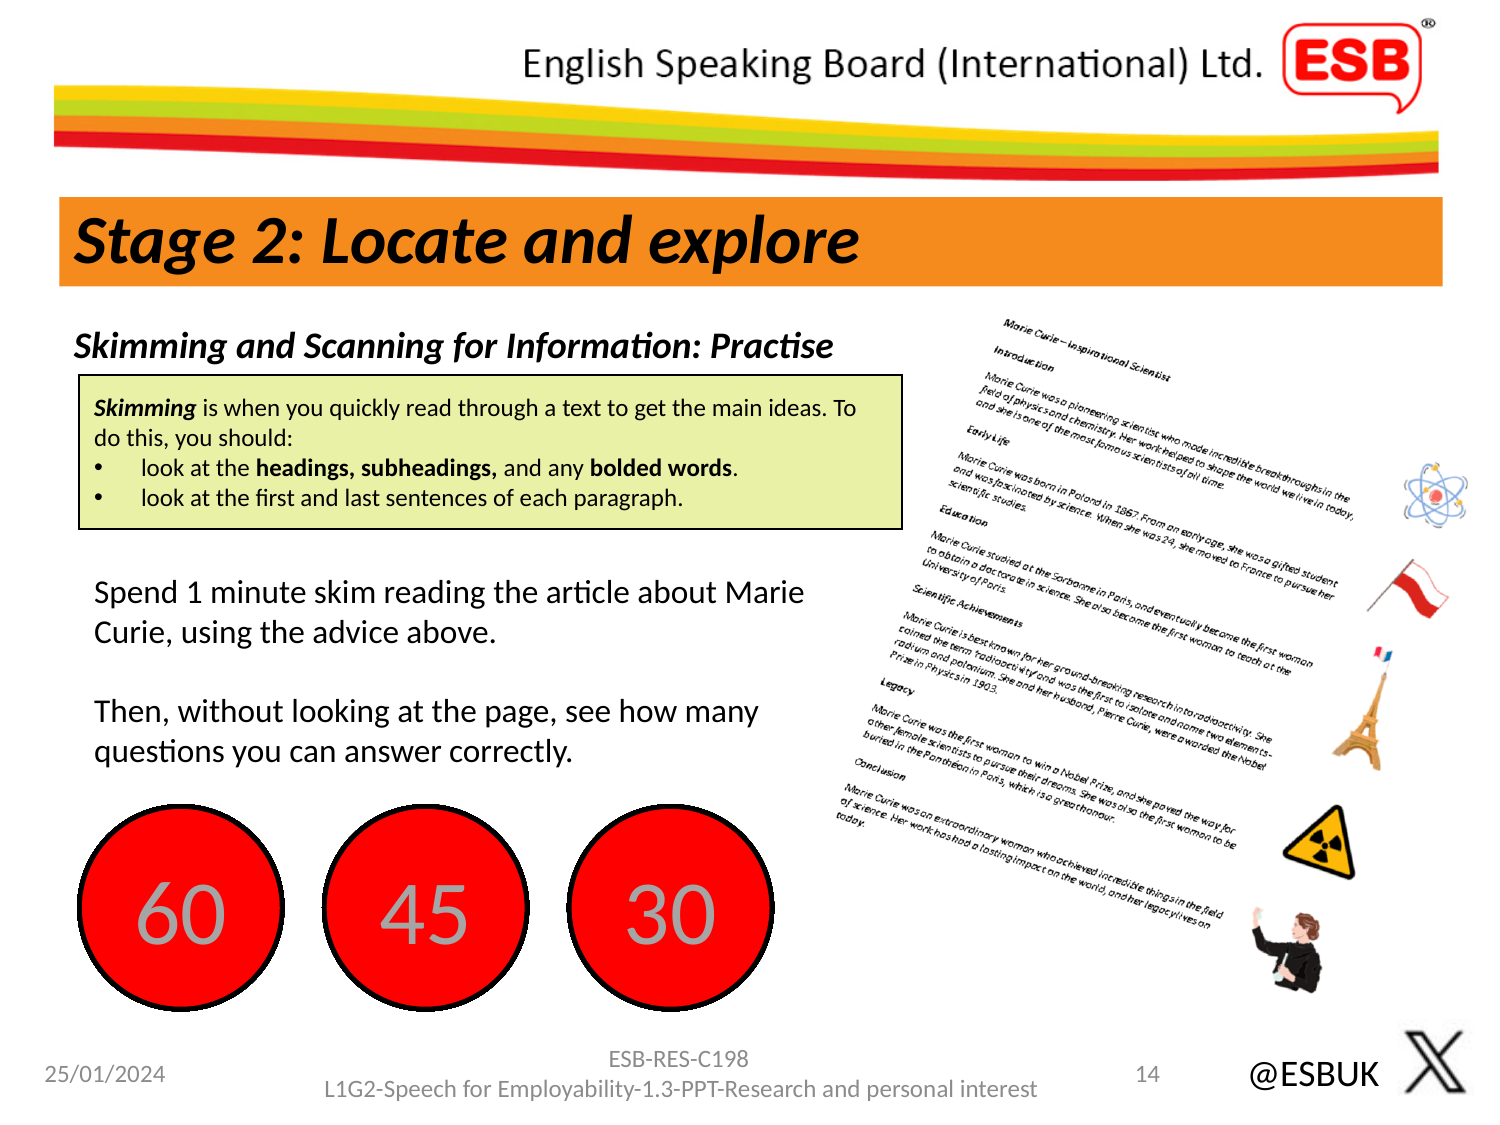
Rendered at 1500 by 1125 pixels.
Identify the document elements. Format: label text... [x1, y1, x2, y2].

text_box Skimming is when you quickly read through a text to get the main ideas. To do this, you should: look at the headings, subheadings, and any bolded words. look at the first and last sentences of each paragraph. [78, 374, 903, 530]
picture [816, 309, 1500, 1021]
text_box Skimming and Scanning for Information: Practise [59, 314, 882, 374]
text_box 45 [324, 806, 527, 1010]
text_box 60 [79, 806, 283, 1010]
footer ESB-RES-C198 L1G2-Speech for Employability-1.3-PPT-Research and personal interest [296, 1042, 930, 1103]
picture [0, 0, 1500, 189]
text_box Stage 2: Locate and explore [59, 197, 1443, 287]
text_box Spend 1 minute skim reading the article about Marie Curie, using the advice above. Then, without looking at the page, see how many questions you can answer correctly. [79, 562, 891, 777]
text_box 30 [569, 806, 772, 1010]
picture [1397, 1019, 1478, 1106]
slide_number 14 [930, 1042, 1176, 1103]
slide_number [29, 1042, 296, 1103]
